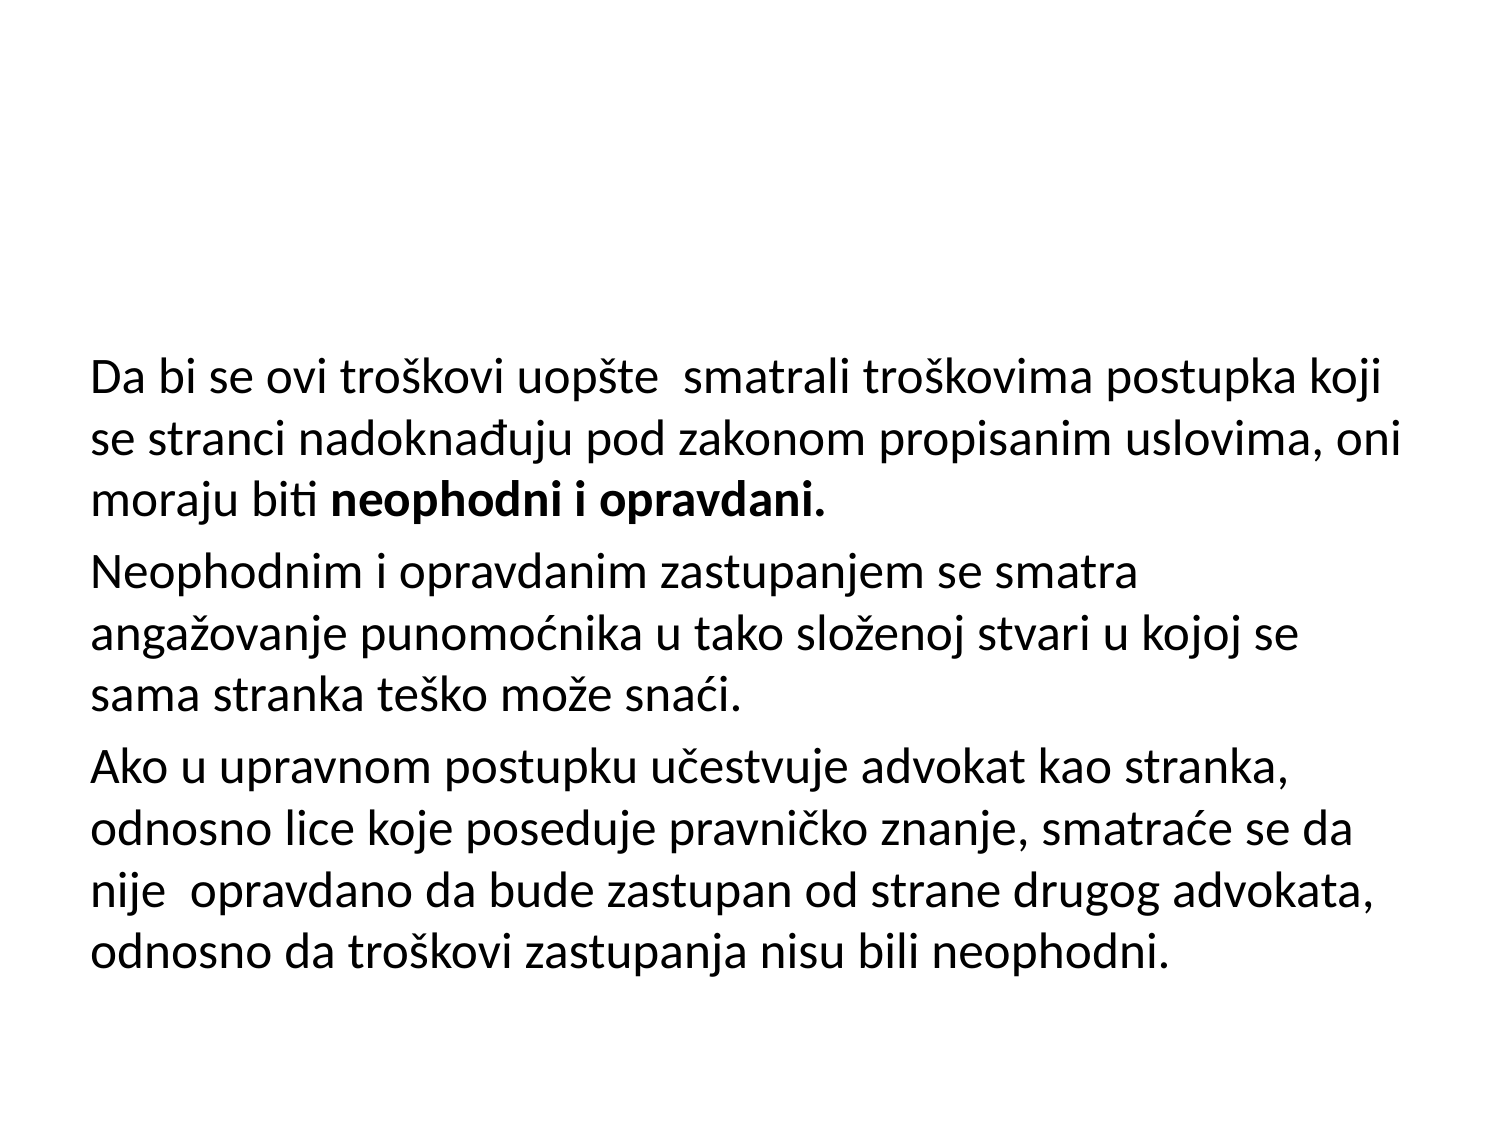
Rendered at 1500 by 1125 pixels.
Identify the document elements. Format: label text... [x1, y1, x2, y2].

list Da bi se ovi troškovi uopšte smatrali troškovima postupka koji se stranci nadoknađuju pod zakonom propisanim uslovima, oni moraju biti neophodni i opravdani. Neophodnim i opravdanim zastupanjem se smatra angažovanje punomoćnika u tako složenoj stvari u kojoj se sama stranka teško može snaći. Ako u upravnom postupku učestvuje advokat kao stranka, odnosno lice koje poseduje pravničko znanje, smatraće se da nije opravdano da bude zastupan od strane drugog advokata, odnosno da troškovi zastupanja nisu bili neophodni. [75, 262, 1425, 1005]
